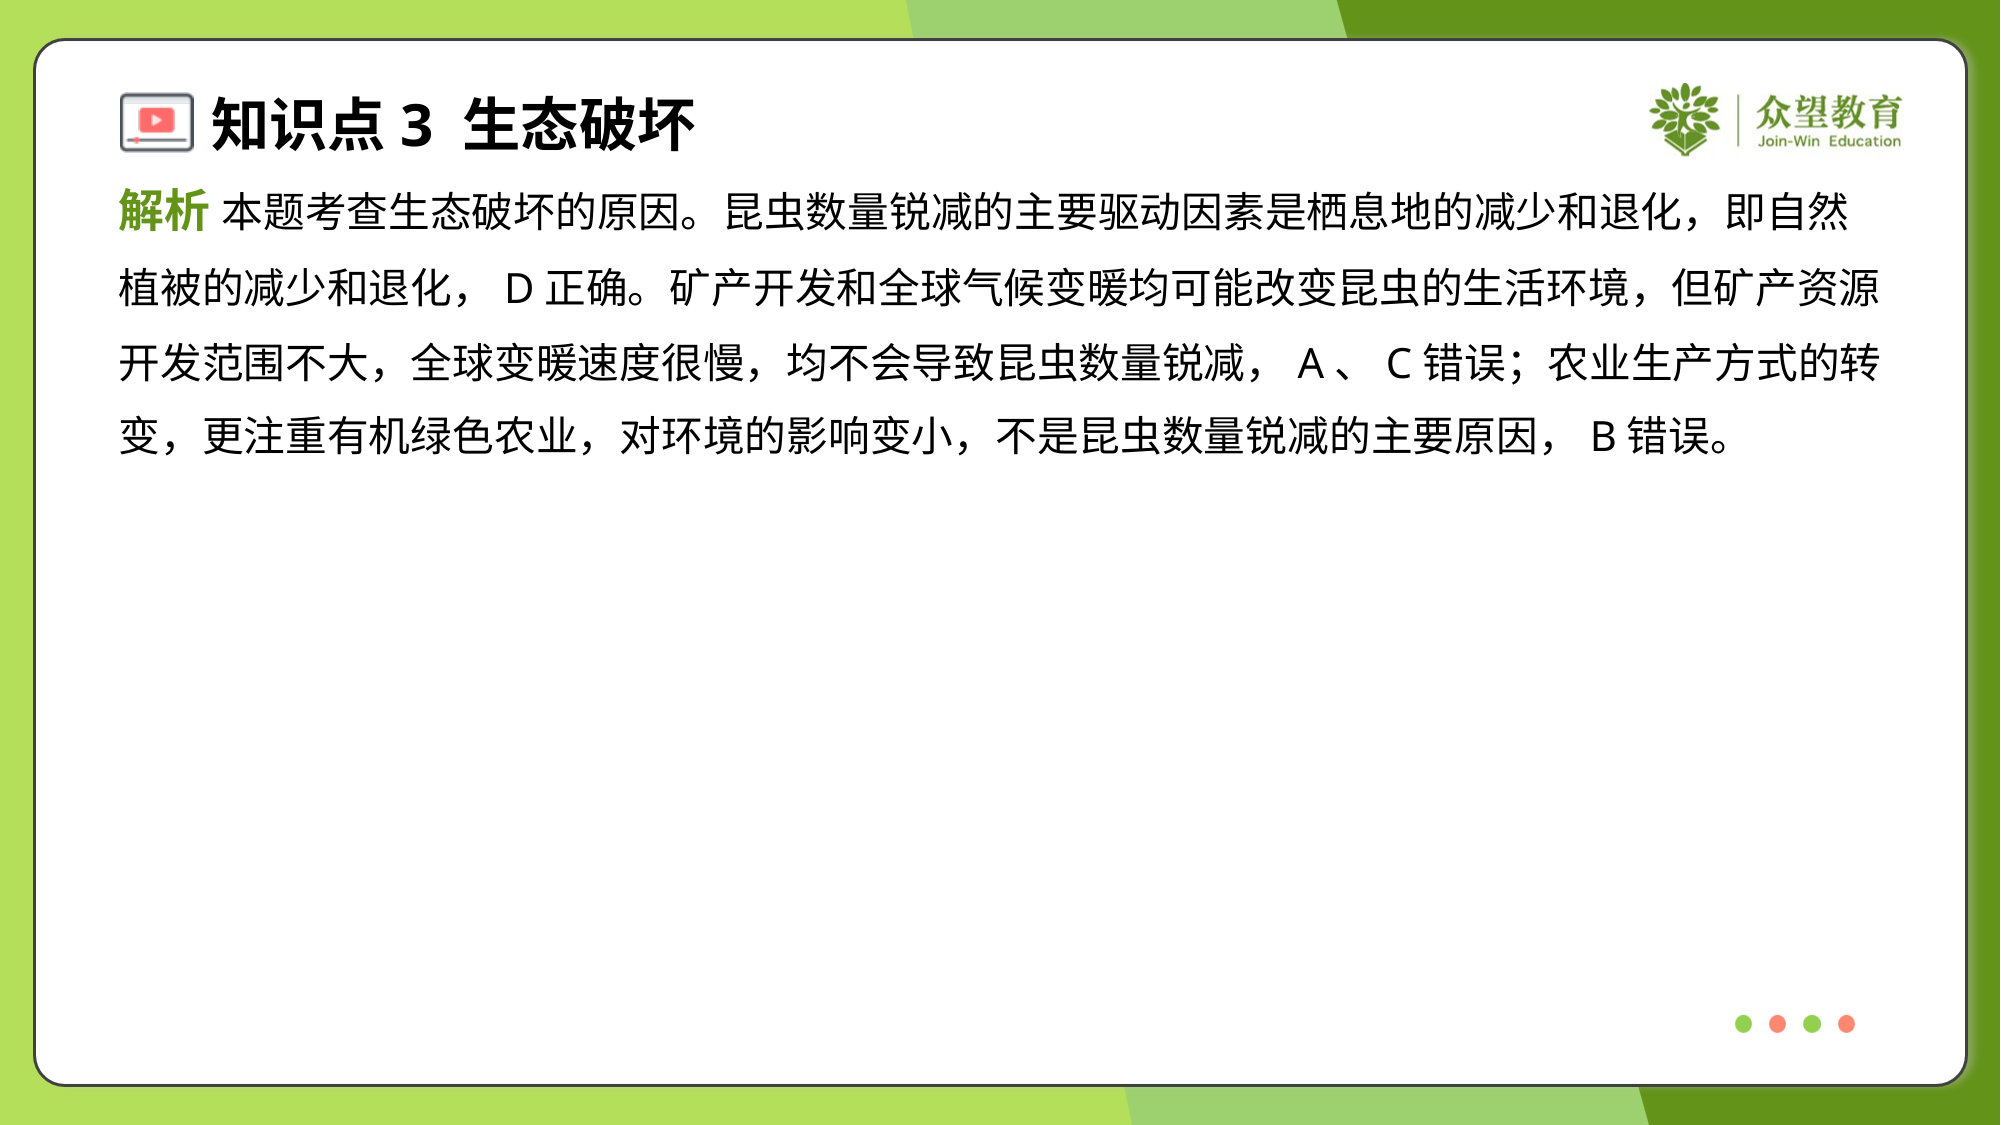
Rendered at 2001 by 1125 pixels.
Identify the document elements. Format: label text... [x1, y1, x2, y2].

text_box 解析 本题考查生态破坏的原因。昆虫数量锐减的主要驱动因素是栖息地的减少和退化，即自然 植被的减少和退化，D正确。矿产开发和全球气候变暖均可能改变昆虫的生活环境，但矿产资源 开发范围不大，全球变暖速度很慢，均不会导致昆虫数量锐减，A、C错误；农业生产方式的转 变，更注重有机绿色农业，对环境的影响变小，不是昆虫数量锐减的主要原因，B错误。 [118, 159, 1883, 452]
picture [0, 0, 2000, 1125]
